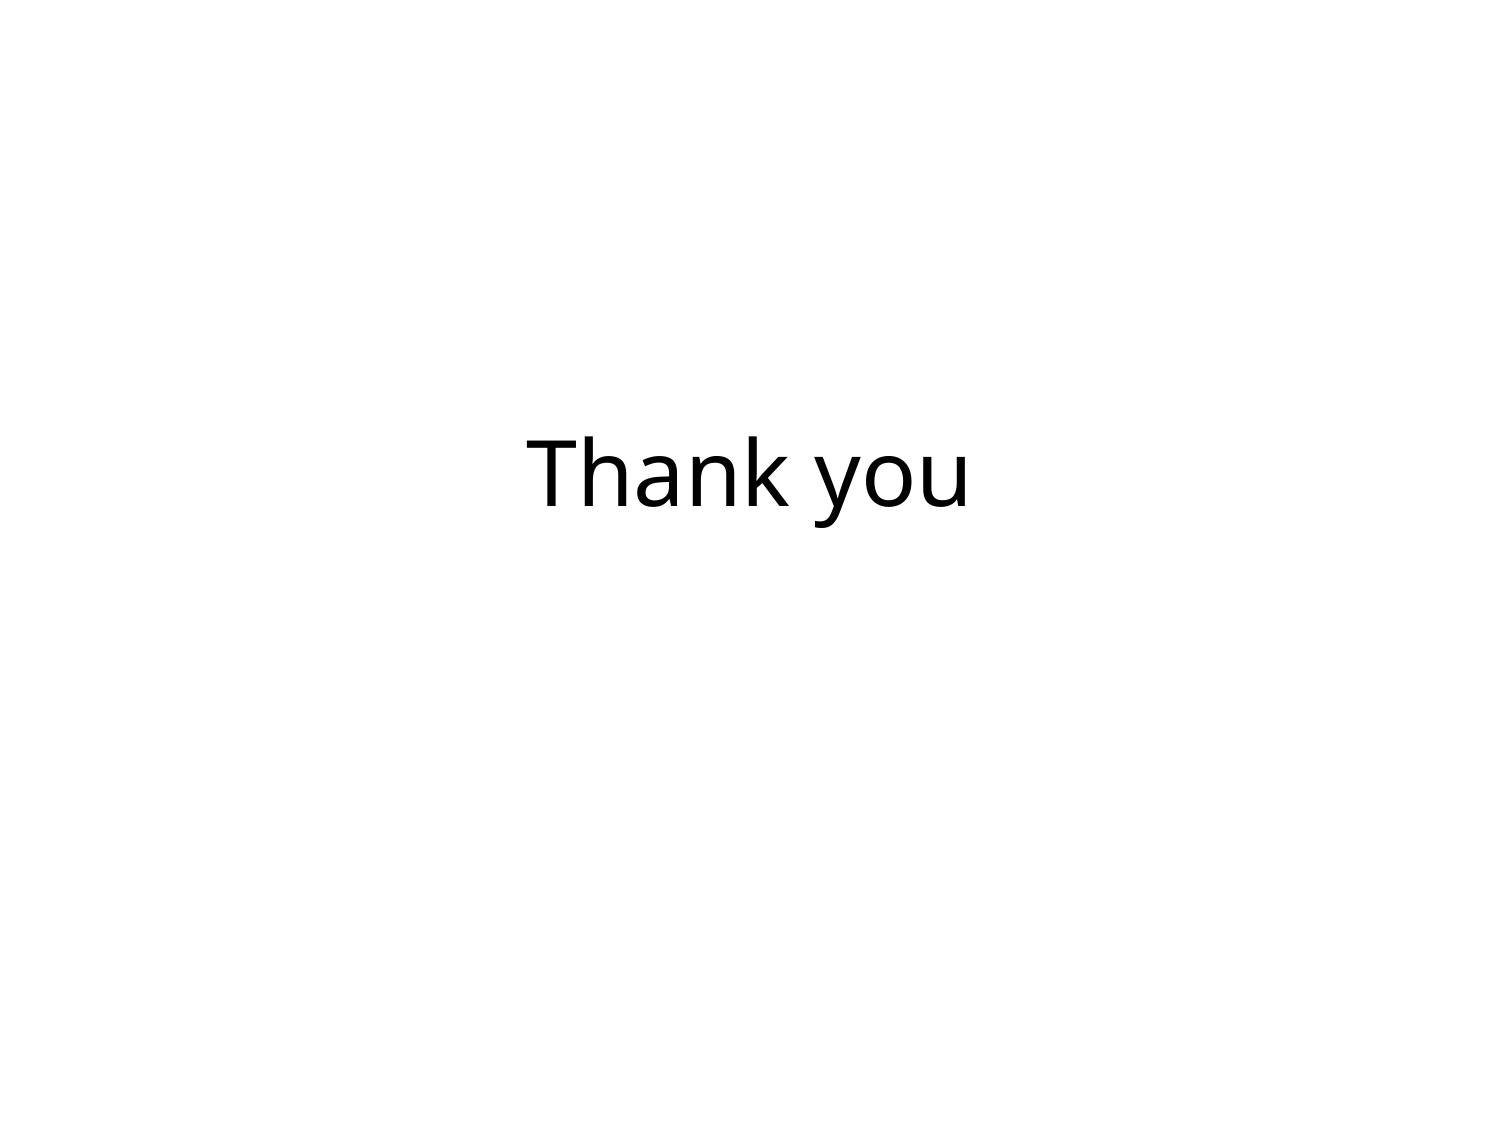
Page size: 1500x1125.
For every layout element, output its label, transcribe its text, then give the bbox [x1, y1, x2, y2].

title Thank you [112, 349, 1388, 591]
